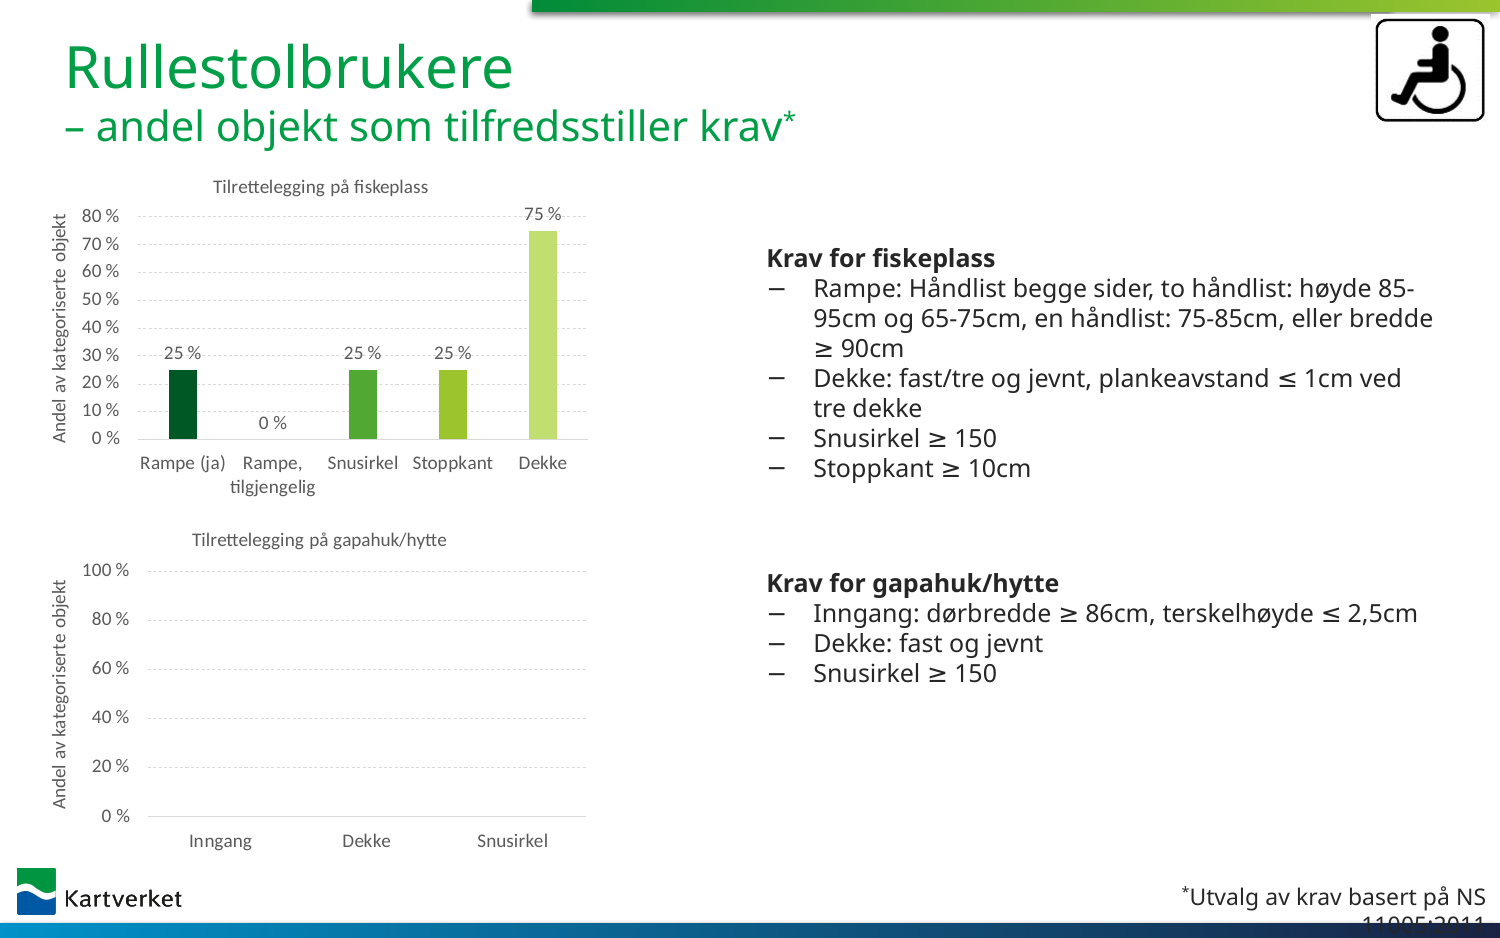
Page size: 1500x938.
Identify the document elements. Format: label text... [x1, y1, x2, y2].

text_box Rullestolbrukere – andel objekt som tilfredsstiller krav* [49, 29, 1431, 158]
text_box Krav for fiskeplass Rampe: Håndlist begge sider, to håndlist: høyde 85-95cm og 65-75cm, en håndlist: 75-85cm, eller bredde ≥ 90cm Dekke: fast/tre og jevnt, plankeavstand ≤ 1cm ved tre dekke Snusirkel ≥ 150 Stoppkant ≥ 10cm [751, 235, 1452, 490]
text_box *Utvalg av krav basert på NS 11005:2011 [1068, 873, 1500, 938]
picture [1371, 13, 1491, 127]
text_box Krav for gapahuk/hytte Inngang: dørbredde ≥ 86cm, terskelhøyde ≤ 2,5cm Dekke: fast og jevnt Snusirkel ≥ 150 [751, 560, 1452, 695]
picture [41, 520, 597, 859]
picture [41, 166, 599, 505]
